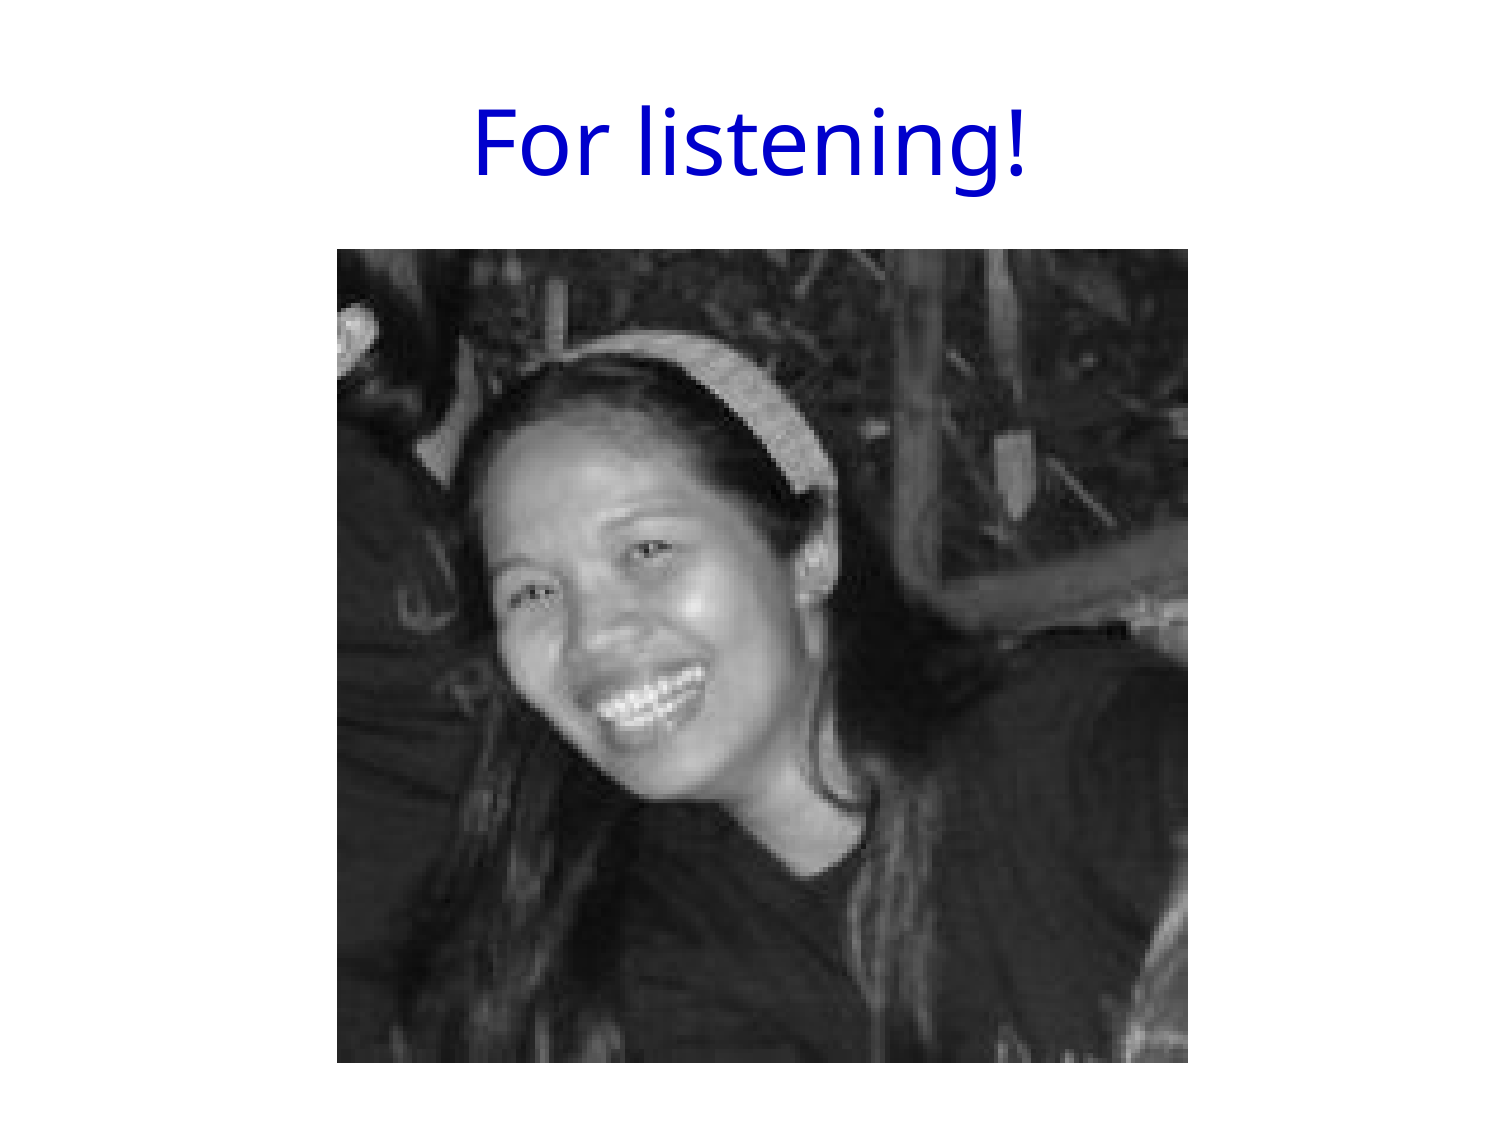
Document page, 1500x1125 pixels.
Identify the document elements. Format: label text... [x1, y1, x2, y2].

title For listening! [75, 45, 1425, 233]
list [337, 249, 1188, 1063]
